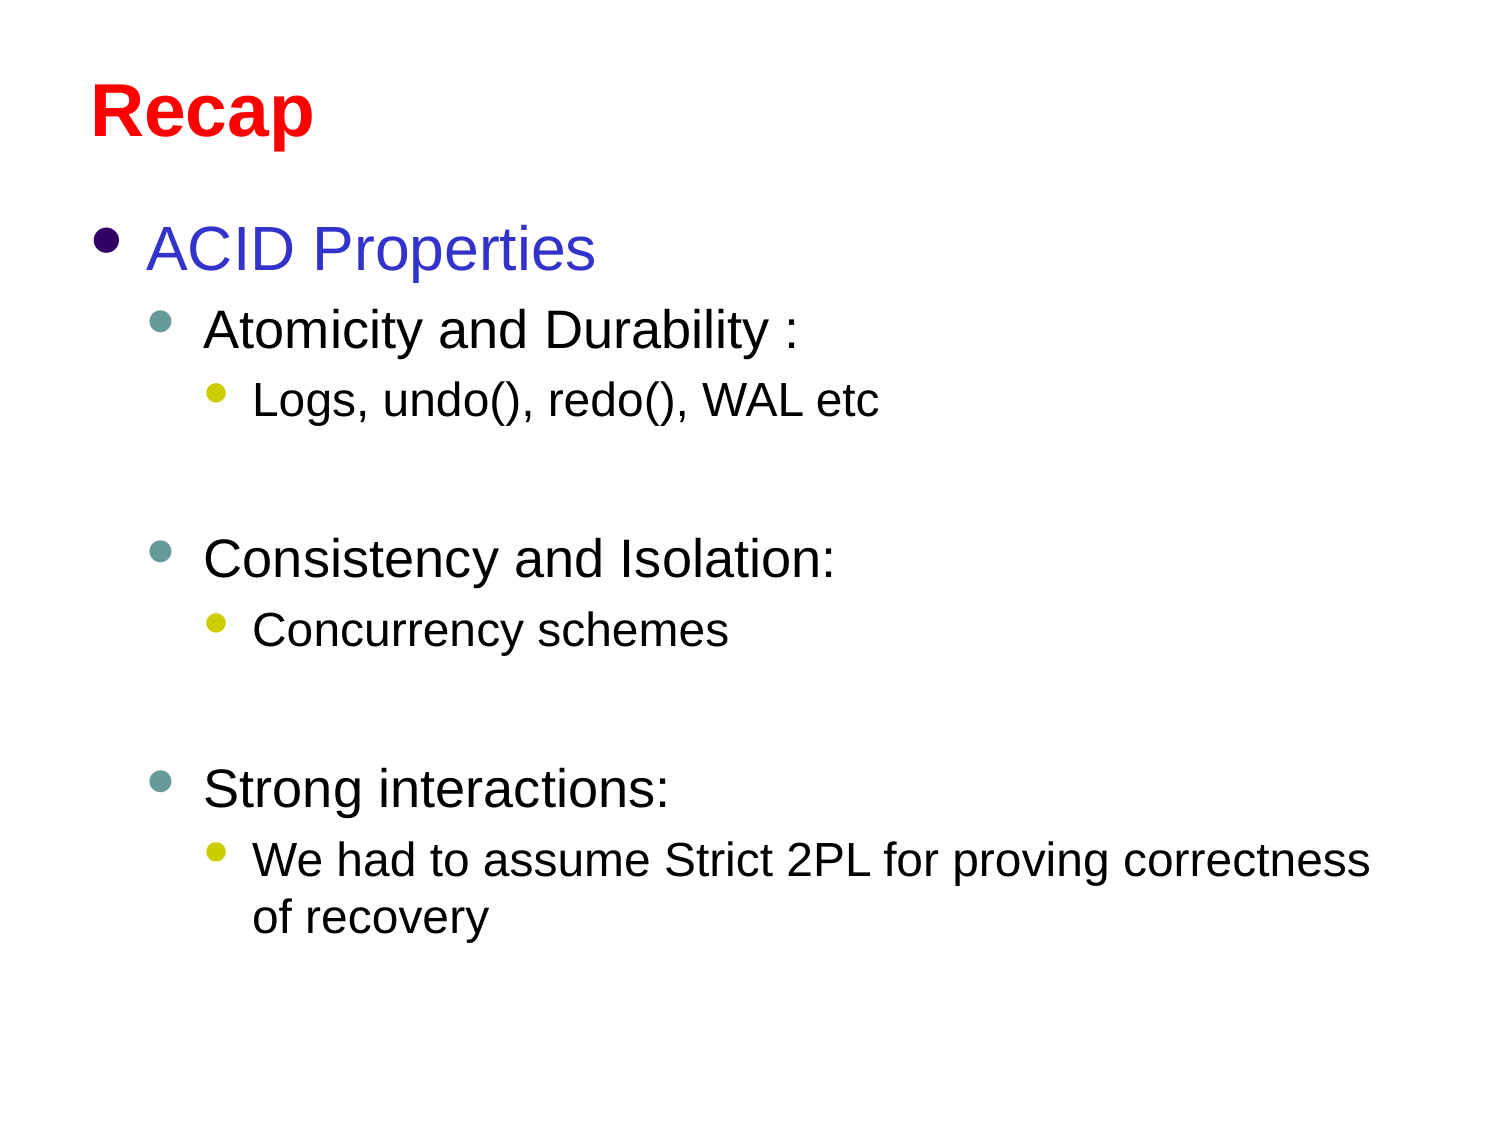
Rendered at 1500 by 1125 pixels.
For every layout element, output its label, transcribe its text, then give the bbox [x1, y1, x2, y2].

list ACID Properties Atomicity and Durability : Logs, undo(), redo(), WAL etc Consistency and Isolation: Concurrency schemes Strong interactions: We had to assume Strict 2PL for proving correctness of recovery [74, 200, 1426, 863]
title Recap [74, 19, 1313, 160]
